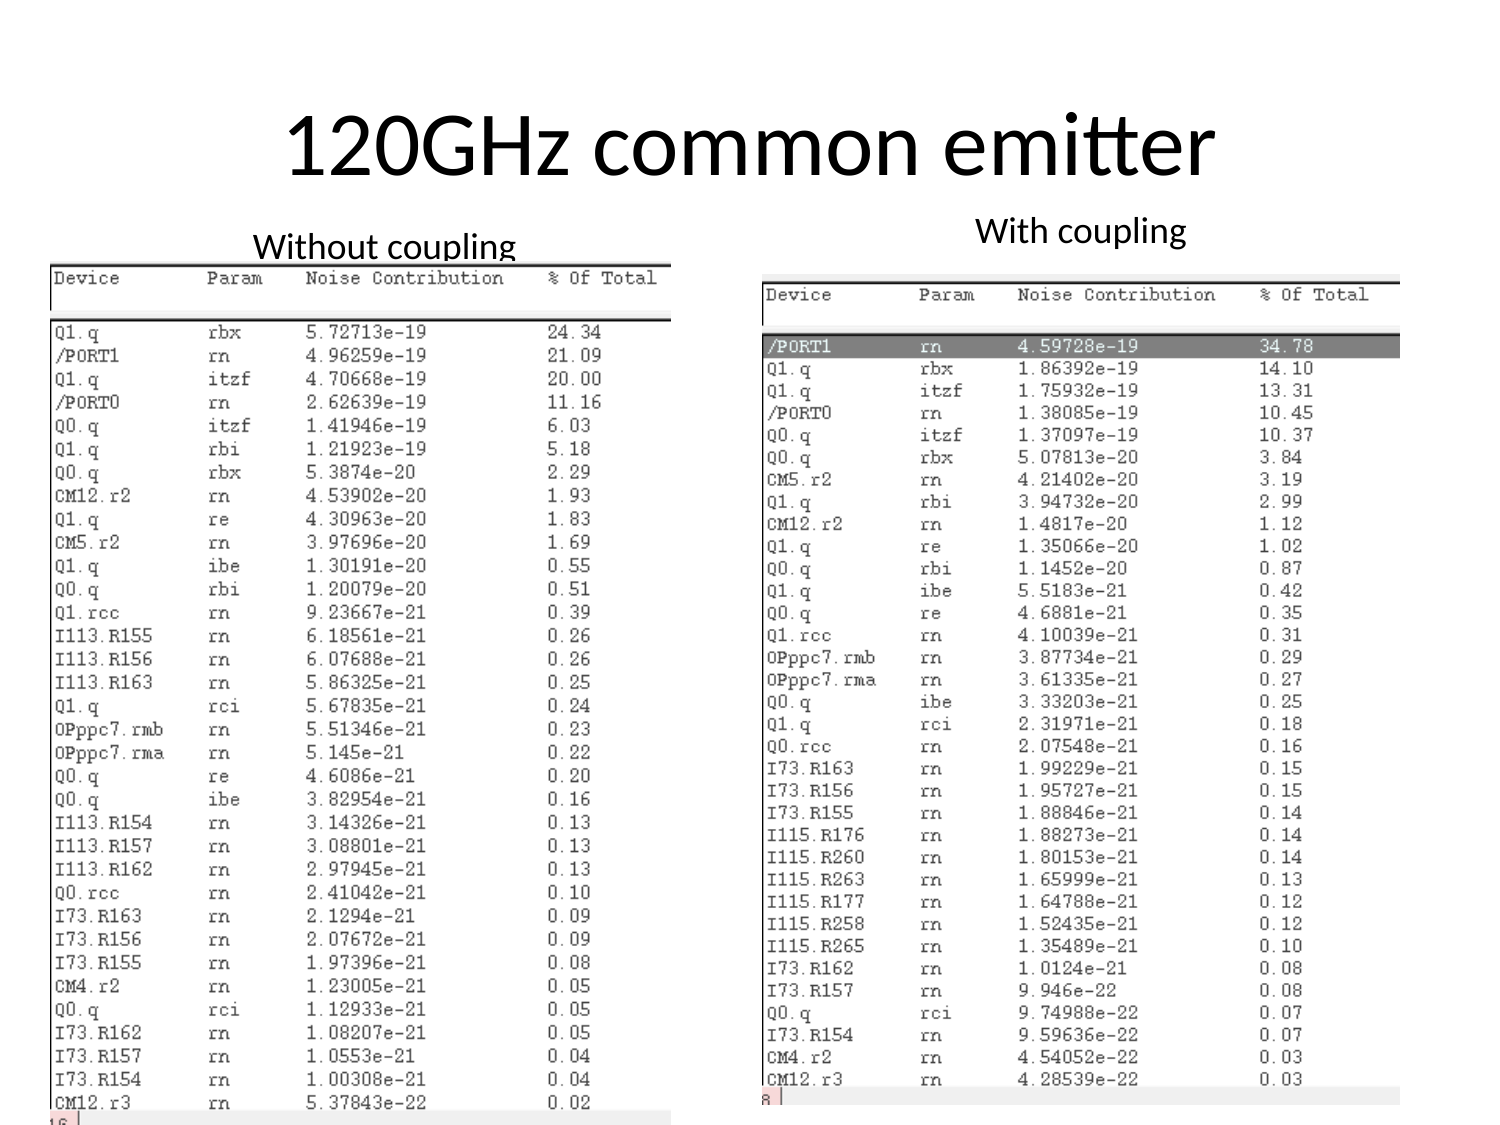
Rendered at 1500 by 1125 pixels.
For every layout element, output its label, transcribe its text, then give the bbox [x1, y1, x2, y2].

title 120GHz common emitter [75, 45, 1425, 233]
text_box Without coupling [238, 214, 532, 260]
text_box With coupling [960, 198, 1202, 259]
picture [762, 274, 1401, 1105]
picture [49, 261, 671, 1125]
